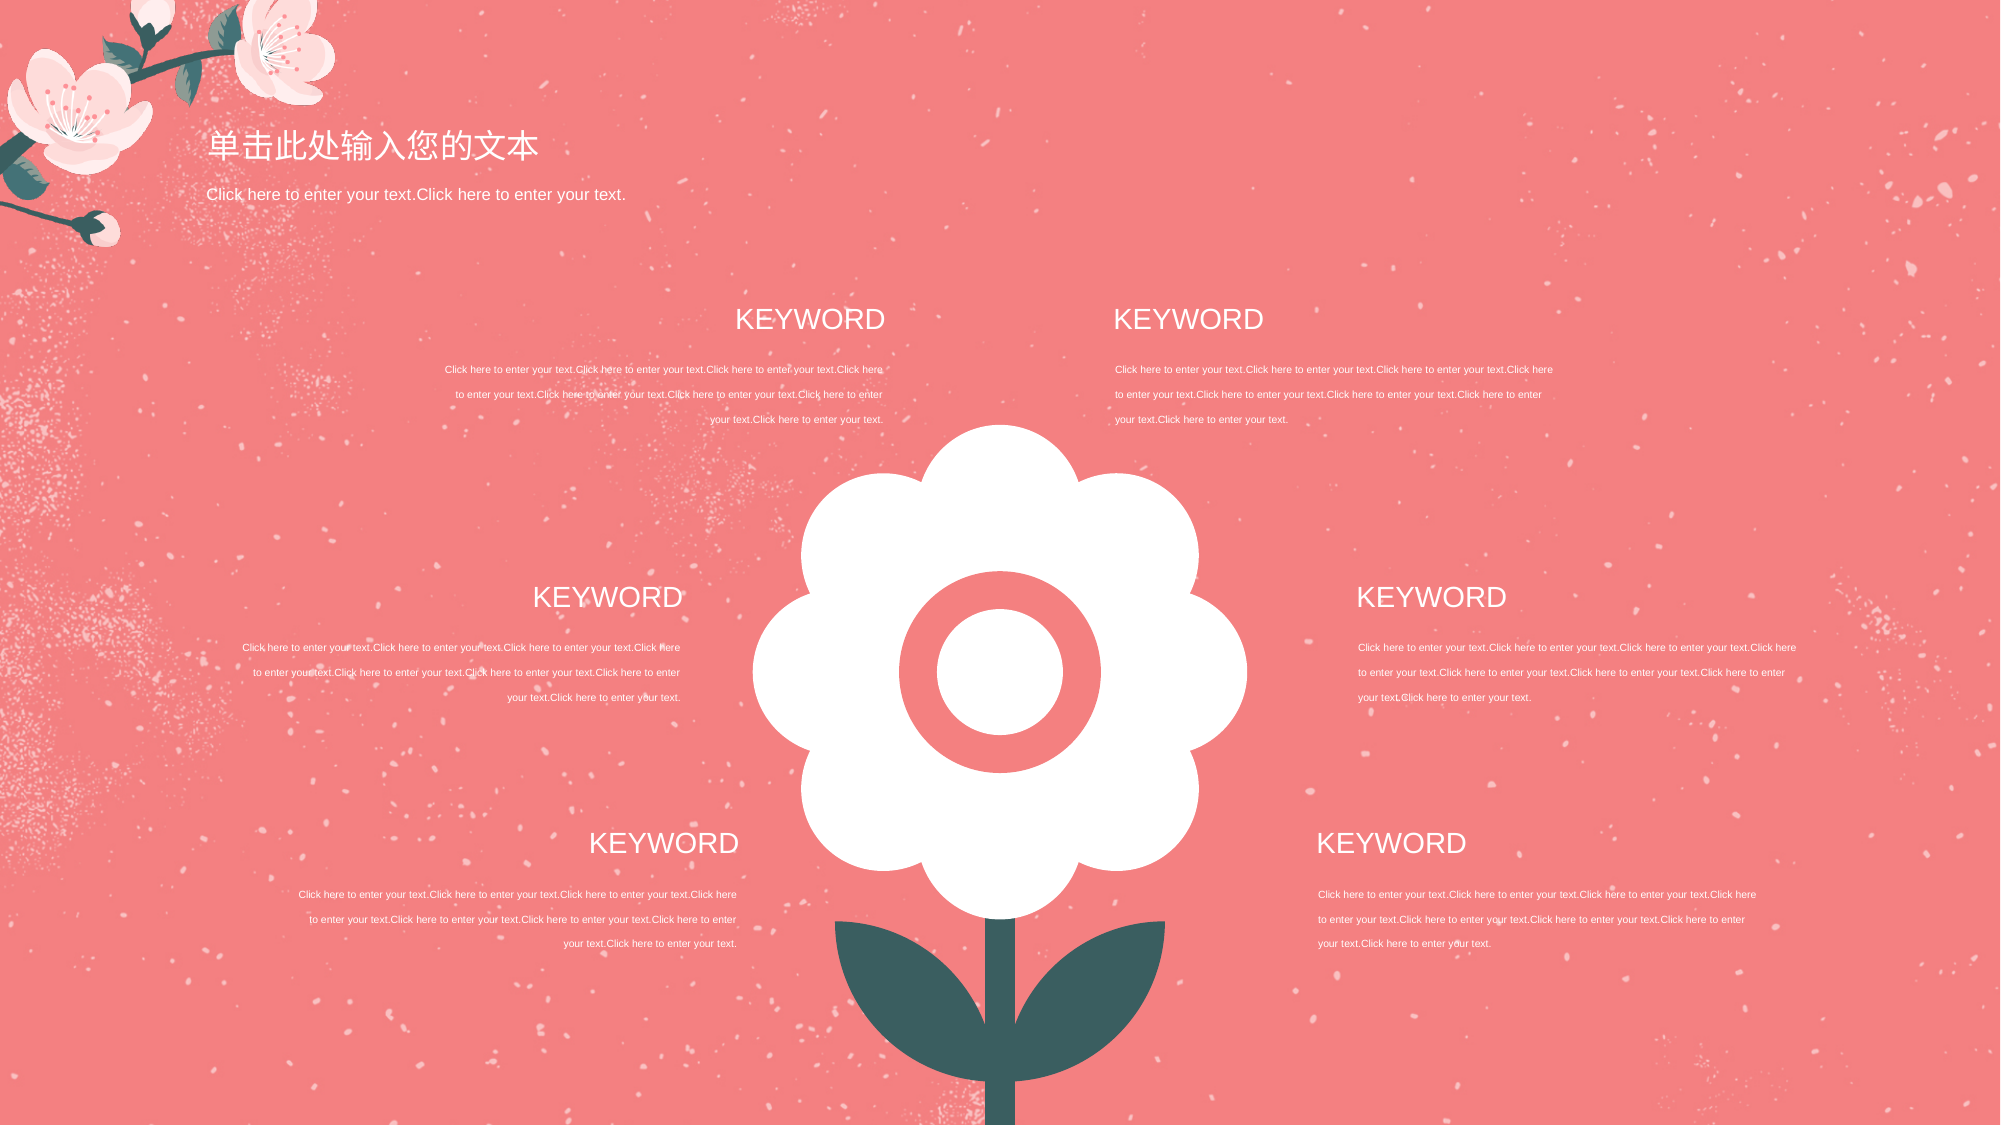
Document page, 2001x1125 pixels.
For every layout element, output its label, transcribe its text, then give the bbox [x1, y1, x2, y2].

text_box Click here to enter your text.Click here to enter your text.Click here to enter your text.Click here to enter your text.Click here to enter your text.Click here to enter your text.Click here to enter your text.Click here to enter your text. [1353, 621, 1817, 711]
text_box KEYWORD [574, 817, 647, 867]
text_box Click here to enter your text.Click here to enter your text.Click here to enter your text.Click here to enter your text.Click here to enter your text.Click here to enter your text.Click here to enter your text.Click here to enter your text. [222, 621, 647, 711]
text_box Click here to enter your text.Click here to enter your text.Click here to enter your text.Click here to enter your text.Click here to enter your text.Click here to enter your text.Click here to enter your text.Click here to enter your text. [279, 867, 647, 958]
text_box KEYWORD [1353, 570, 1522, 621]
picture [0, 0, 2001, 1125]
text_box KEYWORD [517, 570, 647, 621]
text_box Click here to enter your text.Click here to enter your text.Click here to enter your text.Click here to enter your text.Click here to enter your text.Click here to enter your text.Click here to enter your text.Click here to enter your text. [425, 343, 899, 434]
text_box Click here to enter your text.Click here to enter your text. [335, 166, 642, 211]
text_box Click here to enter your text.Click here to enter your text.Click here to enter your text.Click here to enter your text.Click here to enter your text.Click here to enter your text.Click here to enter your text.Click here to enter your text. [1353, 867, 1777, 958]
text_box 单击此处输入您的文本 [335, 117, 556, 173]
text_box KEYWORD [720, 293, 901, 344]
text_box Click here to enter your text.Click here to enter your text.Click here to enter your text.Click here to enter your text.Click here to enter your text.Click here to enter your text.Click here to enter your text.Click here to enter your text. [1100, 343, 1574, 434]
text_box KEYWORD [1353, 817, 1482, 867]
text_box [647, 424, 1353, 1125]
text_box KEYWORD [1098, 293, 1279, 344]
